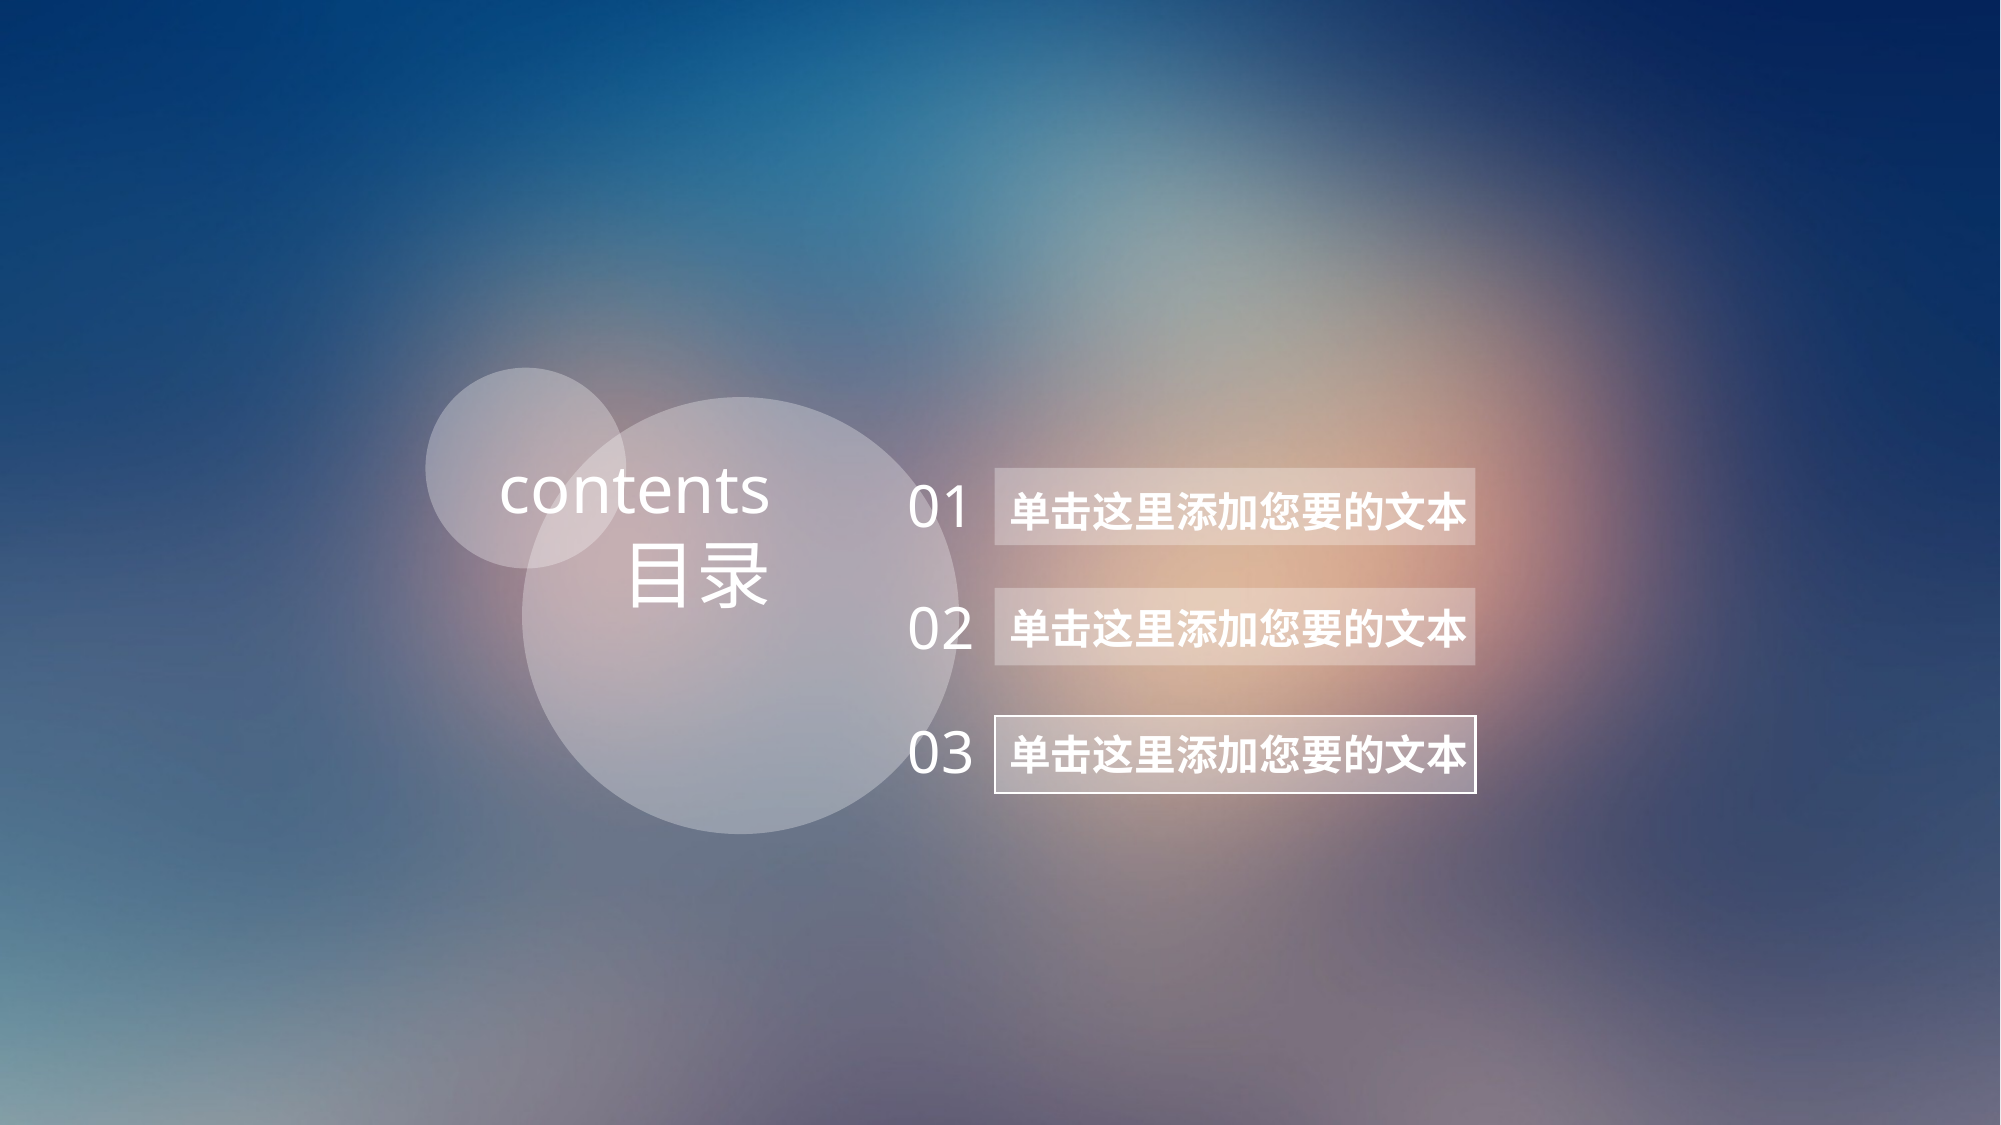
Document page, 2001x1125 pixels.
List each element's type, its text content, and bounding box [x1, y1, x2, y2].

text_box [995, 787, 1476, 793]
text_box [425, 367, 622, 549]
text_box 03 [893, 708, 995, 793]
text_box 02 [893, 583, 995, 669]
text_box [522, 397, 957, 835]
text_box 01 [893, 461, 995, 547]
text_box [995, 467, 1476, 478]
text_box 单击这里添加您要的文本 [994, 478, 1508, 544]
text_box [995, 715, 1476, 721]
picture [0, 0, 2001, 1125]
text_box 单击这里添加您要的文本 [995, 721, 1508, 787]
text_box contents 目录 [466, 439, 787, 625]
text_box 单击这里添加您要的文本 [995, 595, 1508, 661]
text_box [995, 587, 1476, 595]
text_box [995, 661, 1476, 666]
